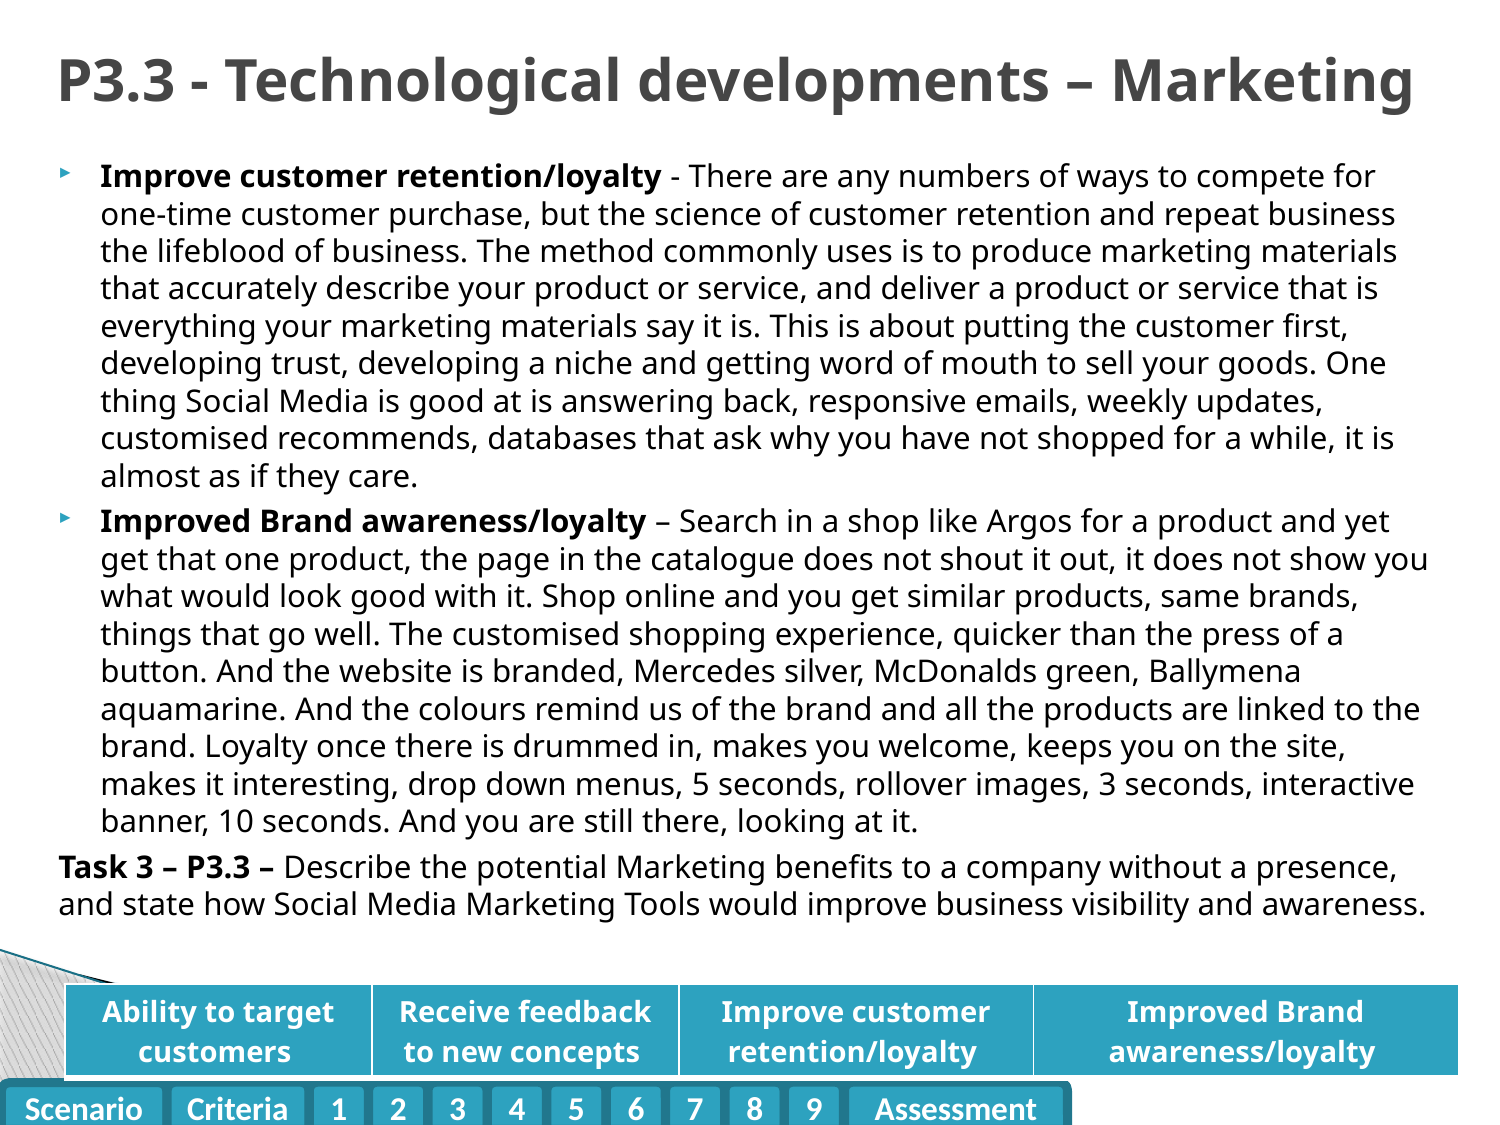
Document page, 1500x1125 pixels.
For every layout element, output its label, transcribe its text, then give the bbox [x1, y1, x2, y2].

table_header Receive feedback to new concepts [373, 985, 678, 1075]
title P3.3 - Technological developments – Marketing [41, 18, 1459, 138]
table_header Improved Brand awareness/loyalty [1034, 985, 1458, 1075]
table_header Improve customer retention/loyalty [680, 985, 1033, 1075]
table_header Ability to target customers [66, 985, 371, 1075]
list Improve customer retention/loyalty - There are any numbers of ways to compete for one-time customer purchase, but the science of customer retention and repeat business the lifeblood of business. The method commonly uses is to produce marketing materials that accurately describe your product or service, and deliver a product or service that is everything your marketing materials say it is. This is about putting the customer first, developing trust, developing a niche and getting word of mouth to sell your goods. One thing Social Media is good at is answering back, responsive emails, weekly updates, customised recommends, databases that ask why you have not shopped for a while, it is almost as if they care. Improved Brand awareness/loyalty – Search in a shop like Argos for a product and yet get that one product, the page in the catalogue does not shout it out, it does not show you what would look good with it. Shop online and you get similar products, same brands, things that go well. The customised shopping experience, quicker than the press of a button. And the website is branded, Mercedes silver, McDonalds green, Ballymena aquamarine. And the colours remind us of the brand and all the products are linked to the brand. Loyalty once there is drummed in, makes you welcome, keeps you on the site, makes it interesting, drop down menus, 5 seconds, rollover images, 3 seconds, interactive banner, 10 seconds. And you are still there, looking at it. Task 3 – P3.3 – Describe the potential Marketing benefits to a company without a presence, and state how Social Media Marketing Tools would improve business visibility and awareness. [41, 149, 1460, 988]
